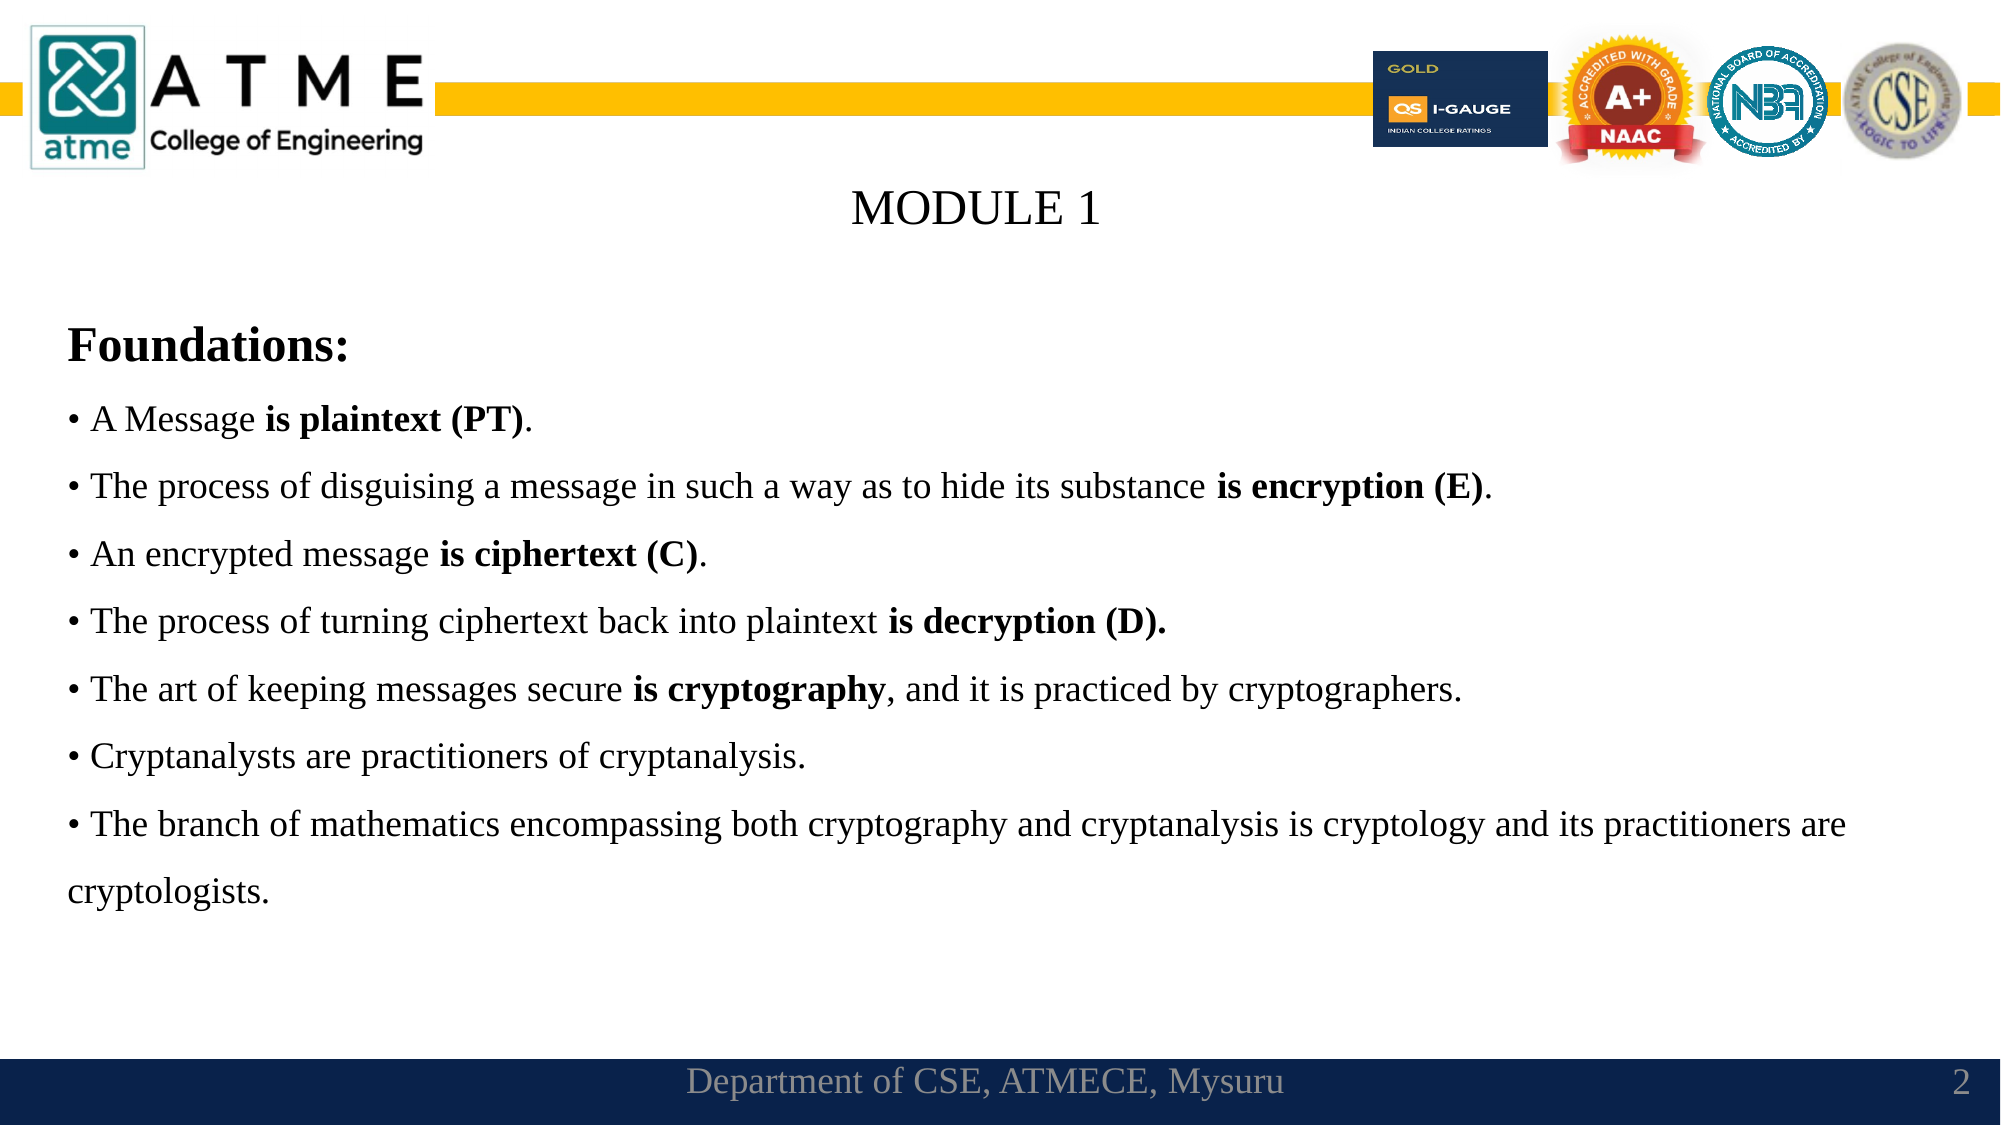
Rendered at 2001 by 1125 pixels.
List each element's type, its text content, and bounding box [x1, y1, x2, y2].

text_box Foundations: • A Message is plaintext (PT). • The process of disguising a message in such a way as to hide its substance is encryption (E). • An encrypted message is ciphertext (C). • The process of turning ciphertext back into plaintext is decryption (D). • The art of keeping messages secure is cryptography, and it is practiced by cryptographers. • Cryptanalysts are practitioners of cryptanalysis. • The branch of mathematics encompassing both cryptography and cryptanalysis is cryptology and its practitioners are cryptologists. [52, 273, 1945, 919]
picture [0, 1059, 2001, 1125]
slide_number 2 [1511, 1057, 1972, 1103]
picture [22, 15, 435, 178]
picture [1840, 26, 1968, 176]
text_box MODULE 1 [476, 167, 1477, 242]
picture [1373, 20, 1828, 180]
footer Department of CSE, ATMECE, Mysuru [501, 1056, 1470, 1102]
